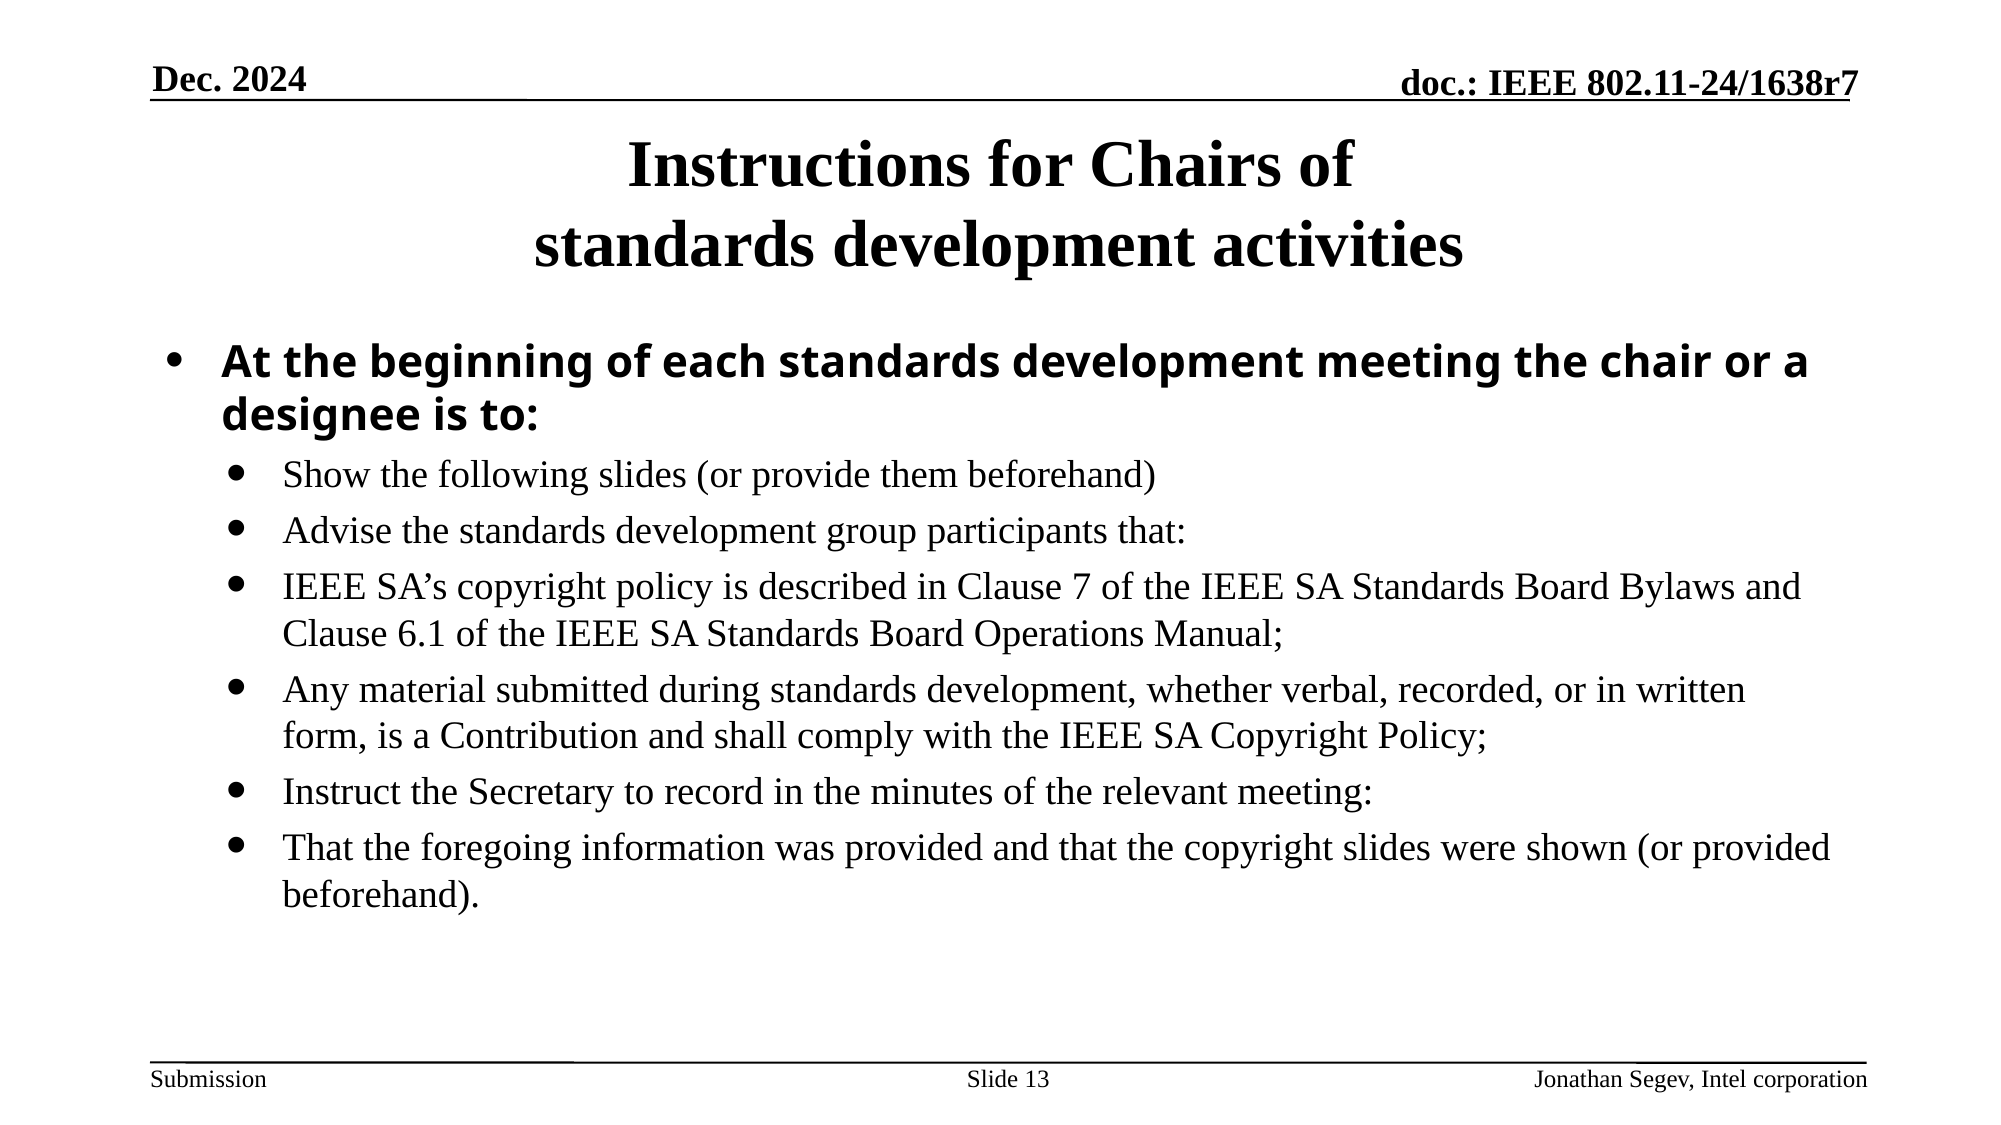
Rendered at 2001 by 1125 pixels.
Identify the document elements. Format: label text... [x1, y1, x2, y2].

list At the beginning of each standards development meeting the chair or a designee is to: Show the following slides (or provide them beforehand) Advise the standards development group participants that: IEEE SA’s copyright policy is described in Clause 7 of the IEEE SA Standards Board Bylaws and Clause 6.1 of the IEEE SA Standards Board Operations Manual; Any material submitted during standards development, whether verbal, recorded, or in written form, is a Contribution and shall comply with the IEEE SA Copyright Policy; Instruct the Secretary to record in the minutes of the relevant meeting: That the foregoing information was provided and that the copyright slides were shown (or provided beforehand). [149, 324, 1850, 1000]
footer Jonathan Segev, Intel corporation [1171, 1061, 1869, 1093]
title Instructions for Chairs of standards development activities [149, 112, 1850, 288]
slide_number Slide 13 [950, 1061, 1067, 1123]
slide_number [152, 54, 563, 100]
